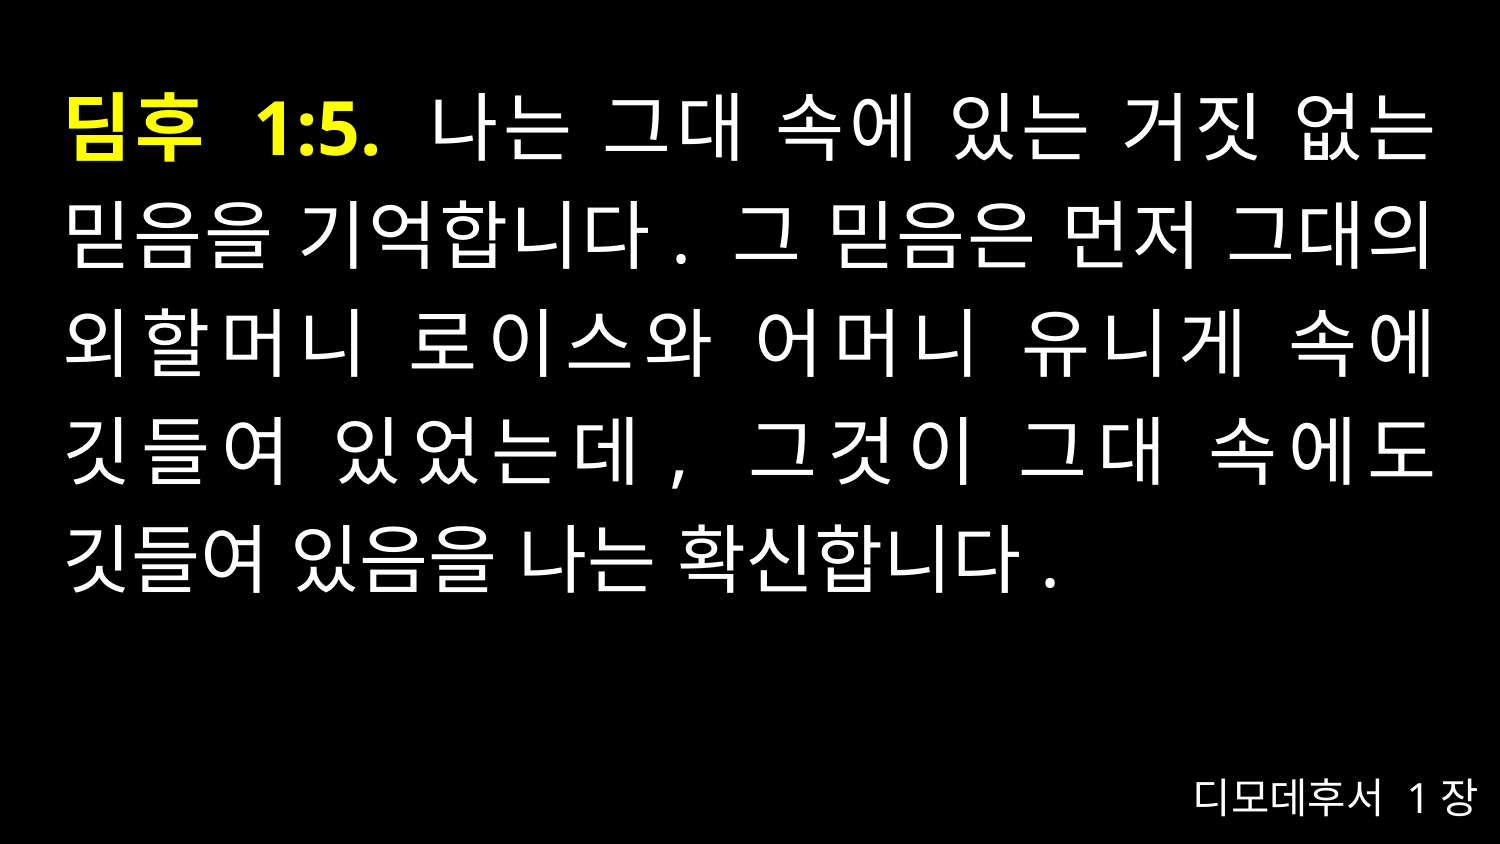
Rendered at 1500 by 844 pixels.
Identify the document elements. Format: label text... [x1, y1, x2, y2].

title 딤후 1:5. 나는 그대 속에 있는 거짓 없는 믿음을 기억합니다. 그 믿음은 먼저 그대의 외할머니 로이스와 어머니 유니게 속에 깃들여 있었는데, 그것이 그대 속에도 깃들여 있음을 나는 확신합니다. [0, 0, 1500, 844]
subtitle 디모데후서 1장 [916, 770, 1500, 844]
